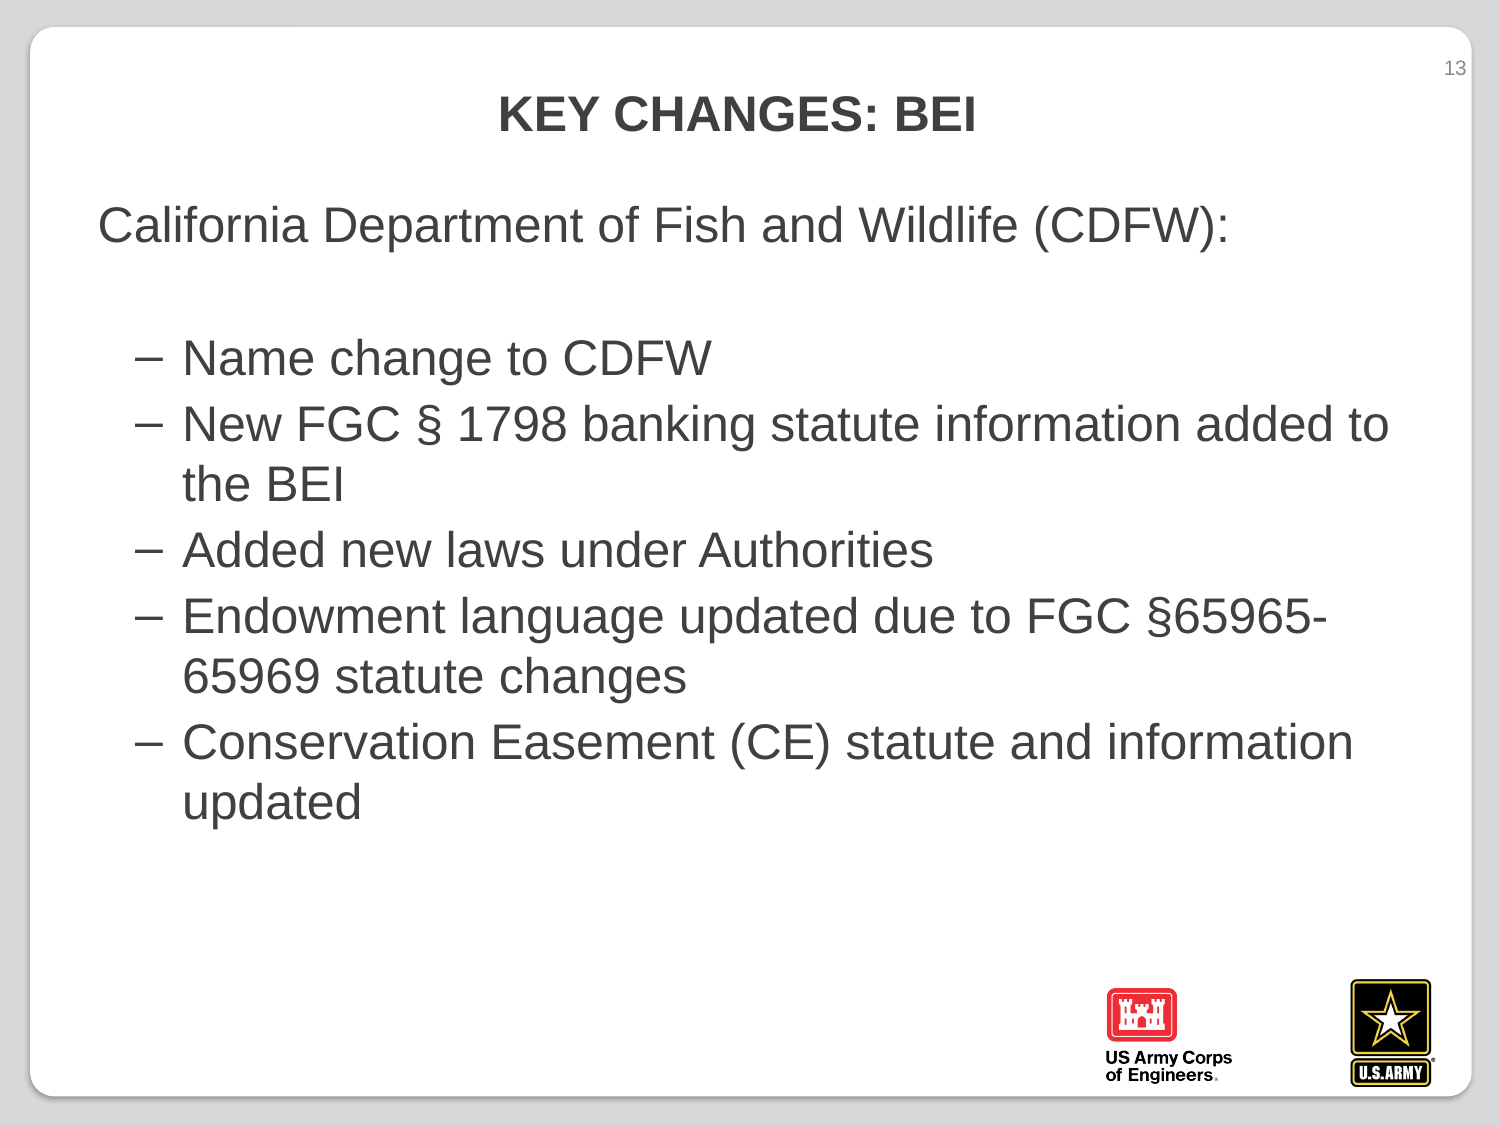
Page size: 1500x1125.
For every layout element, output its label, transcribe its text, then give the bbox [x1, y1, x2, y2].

slide_number 13 [1362, 37, 1482, 98]
picture [1106, 994, 1232, 1084]
list California Department of Fish and Wildlife (CDFW): Name change to CDFW New FGC § 1798 banking statute information added to the BEI Added new laws under Authorities Endowment language updated due to FGC §65965-65969 statute changes Conservation Easement (CE) statute and information updated [82, 184, 1458, 994]
picture [1299, 953, 1482, 1113]
title Key Changes: BEI [49, 44, 1426, 178]
